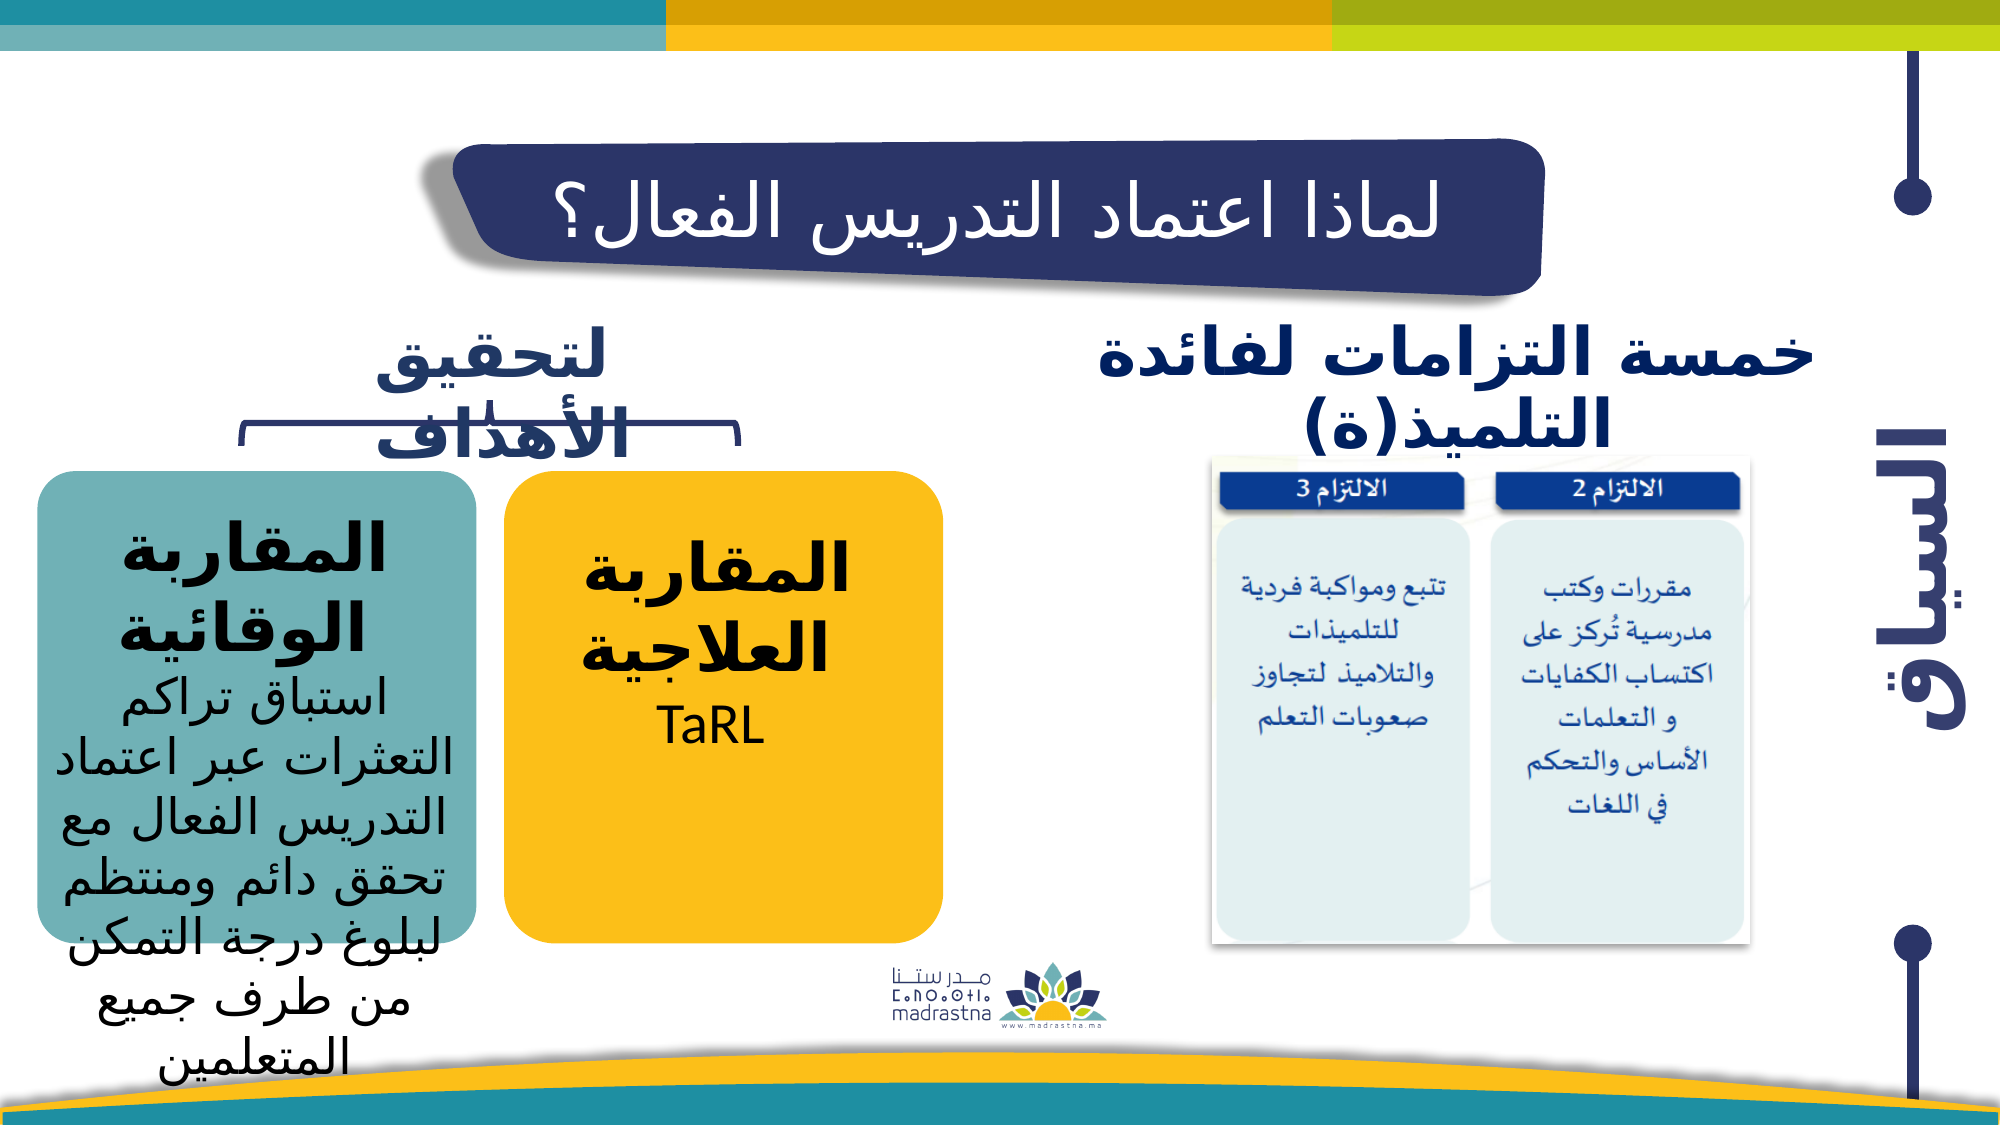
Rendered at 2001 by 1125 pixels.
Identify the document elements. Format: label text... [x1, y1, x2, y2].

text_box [503, 471, 944, 944]
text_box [452, 100, 1548, 296]
text_box [240, 422, 246, 446]
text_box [1894, 925, 1931, 1052]
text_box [0, 0, 2000, 52]
picture [1212, 456, 1750, 944]
text_box لتحقيق الأهداف [246, 303, 738, 479]
text_box خمسة التزامات لفائدة التلميذ(ة) [1038, 296, 1877, 484]
picture [893, 962, 1107, 1028]
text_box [1894, 52, 1931, 215]
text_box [0, 1052, 2000, 1125]
text_box السياق [1832, 136, 1988, 1021]
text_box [37, 471, 477, 944]
